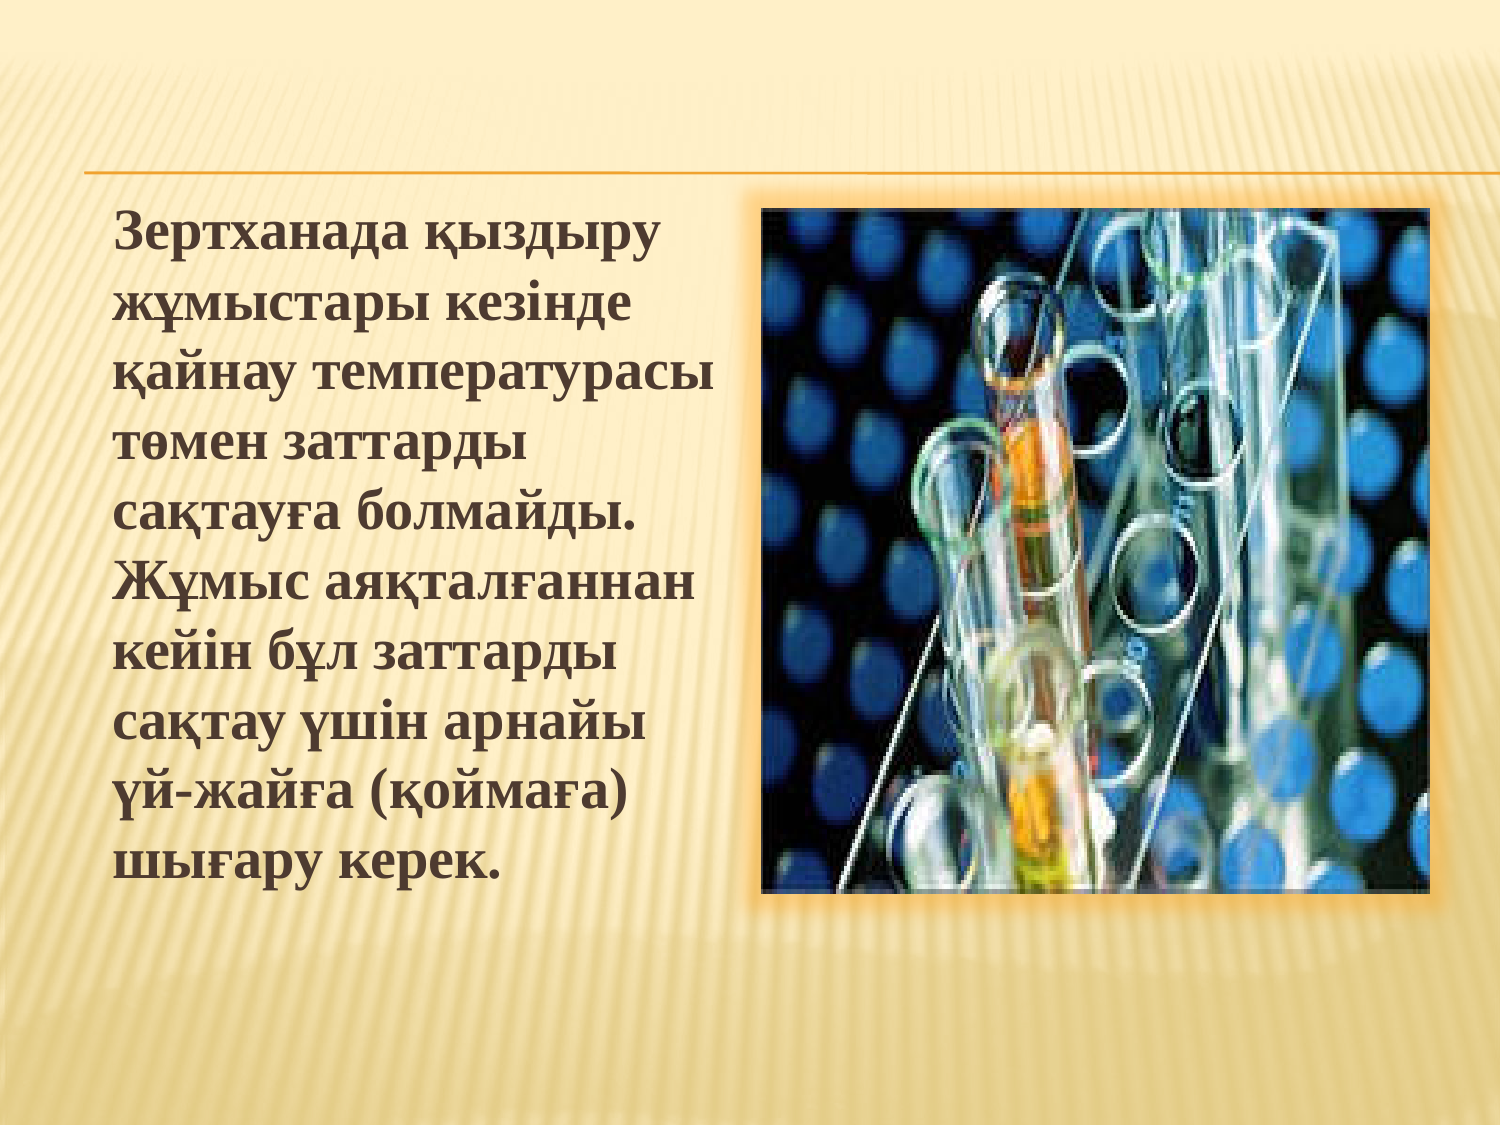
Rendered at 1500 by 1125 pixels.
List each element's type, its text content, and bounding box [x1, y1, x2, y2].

picture [761, 207, 1430, 894]
list Зертханада қыздыру жұмыстары кезінде қайнау температурасы төмен заттарды сақтауға болмайды. Жұмыс аяқталғаннан кейін бұл заттарды сақтау үшін арнайы үй-жайға (қоймаға) шығару керек. [41, 184, 739, 927]
